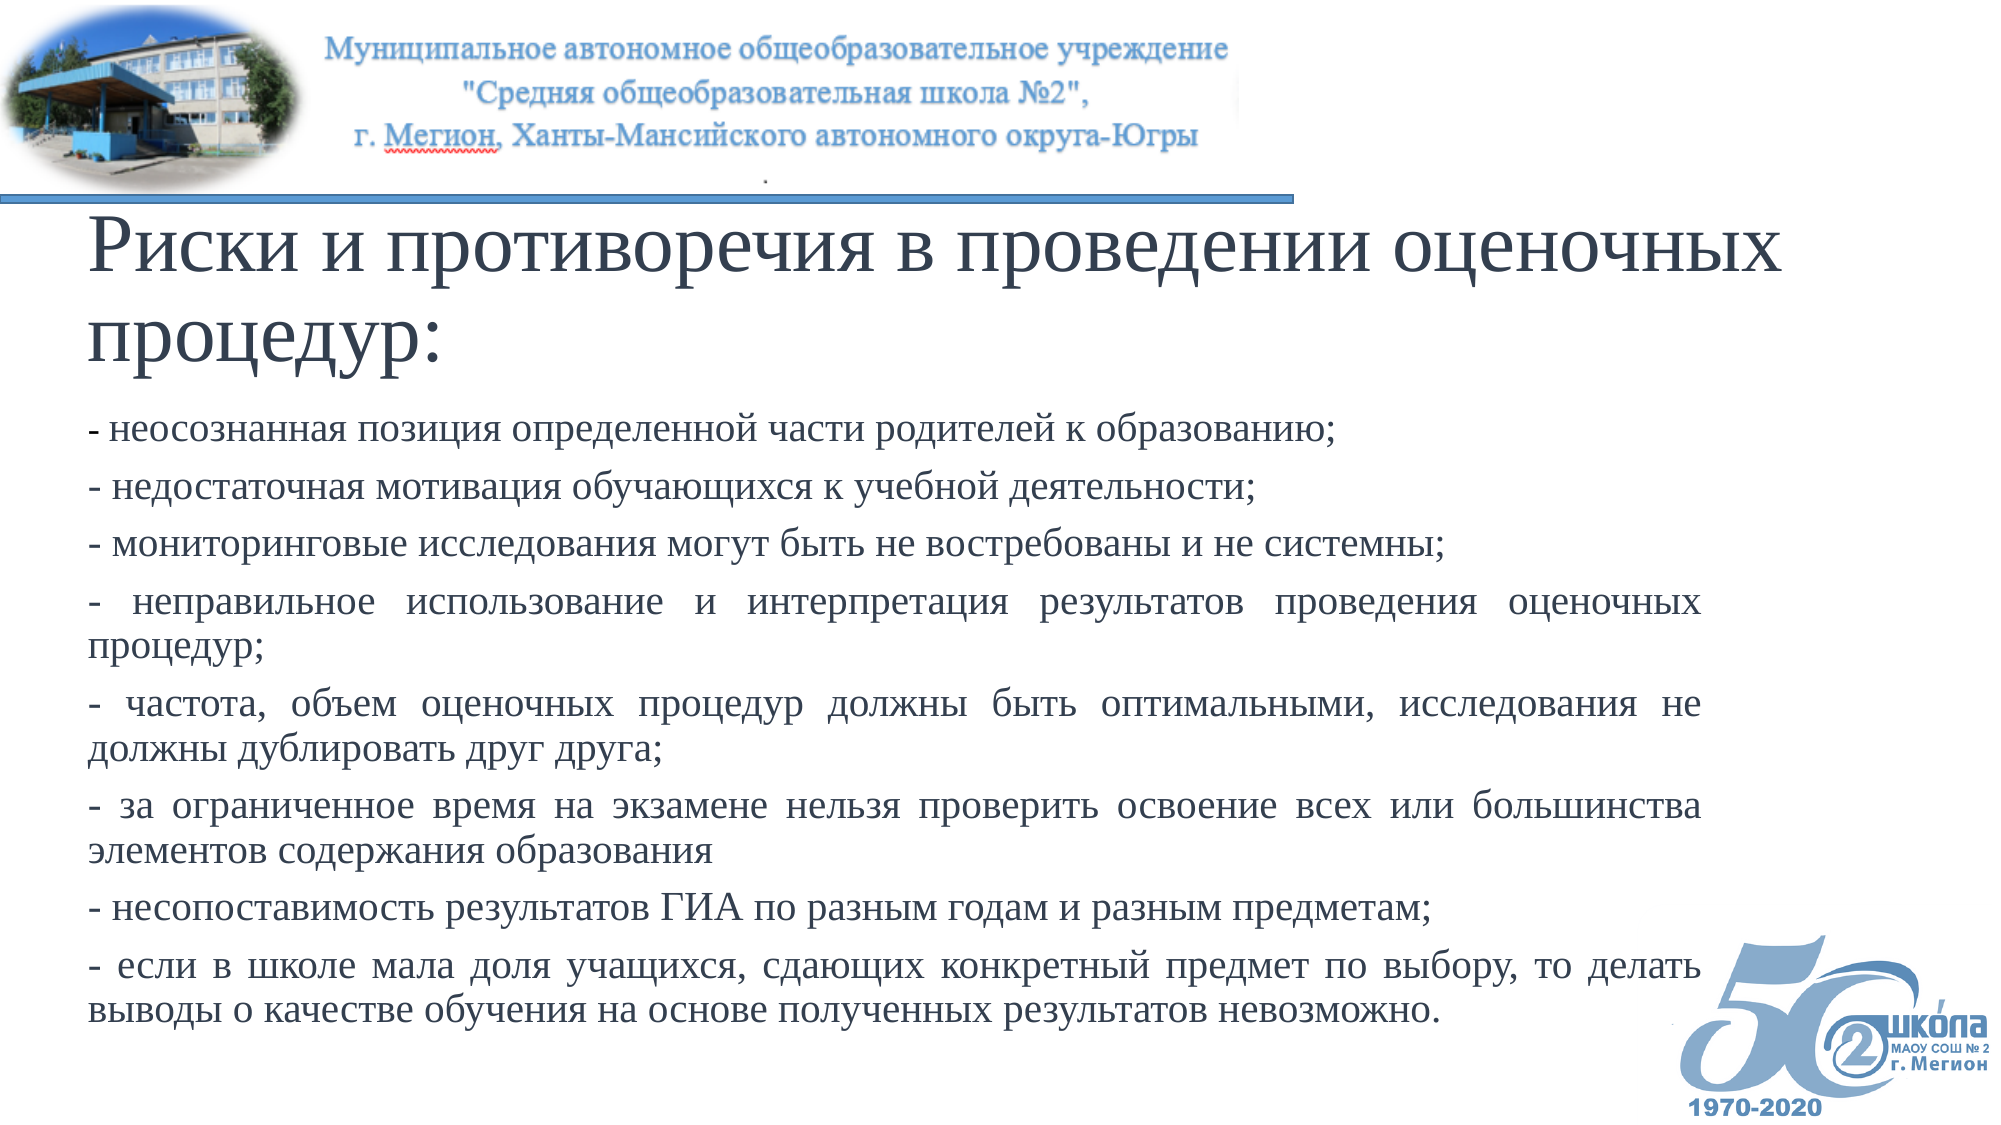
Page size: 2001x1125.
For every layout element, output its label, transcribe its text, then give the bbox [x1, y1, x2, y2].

picture [1637, 904, 1992, 1125]
picture [0, 0, 1239, 194]
list - неосознанная позиция определенной части родителей к образованию; - недостаточная мотивация обучающихся к учебной деятельности; - мониторинговые исследования могут быть не востребованы и не системны; - неправильное использование и интерпретация результатов проведения оценочных процедур; - частота, объем оценочных процедур должны быть оптимальными, исследования не должны дублировать друг друга; - за ограниченное время на экзамене нельзя проверить освоение всех или большинства элементов содержания образования - несопоставимость результатов ГИА по разным годам и разным предметам; - если в школе мала доля учащихся, сдающих конкретный предмет по выбору, то делать выводы о качестве обучения на основе полученных результатов невозможно. [72, 398, 1718, 1041]
title Риски и противоречия в проведении оценочных процедур: [72, 181, 1901, 399]
